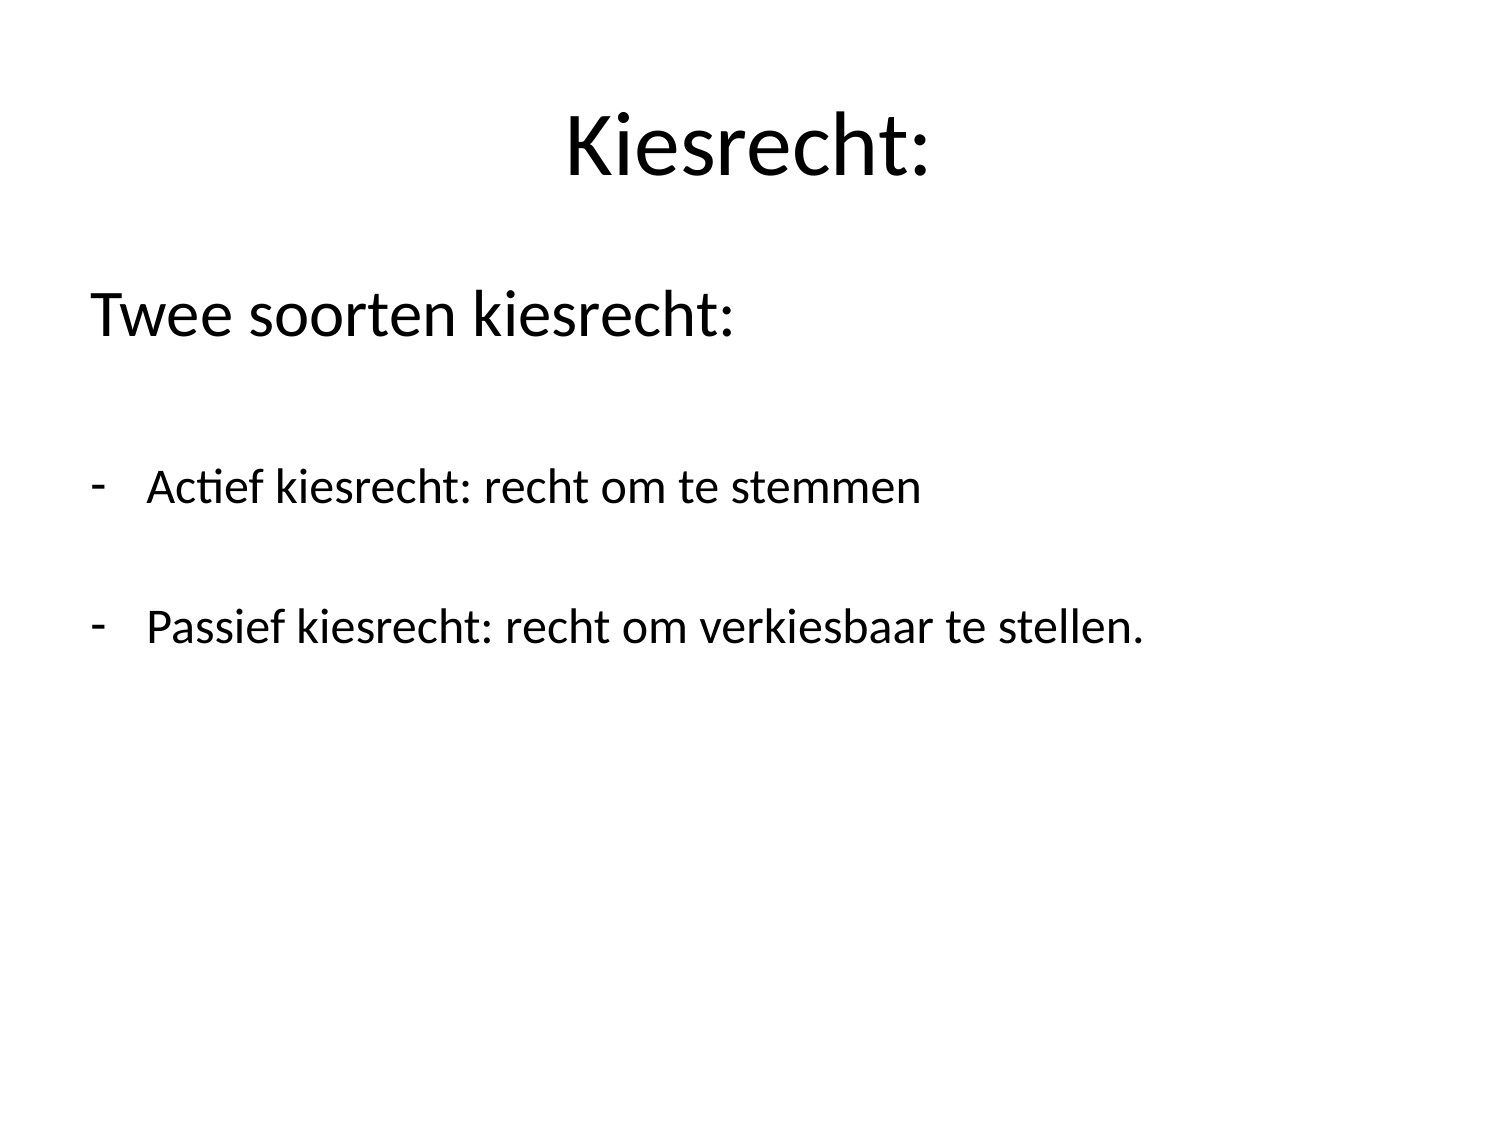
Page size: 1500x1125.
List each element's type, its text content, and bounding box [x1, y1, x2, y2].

list Twee soorten kiesrecht: Actief kiesrecht: recht om te stemmen Passief kiesrecht: recht om verkiesbaar te stellen. [75, 262, 1425, 1005]
title Kiesrecht: [75, 45, 1425, 233]
